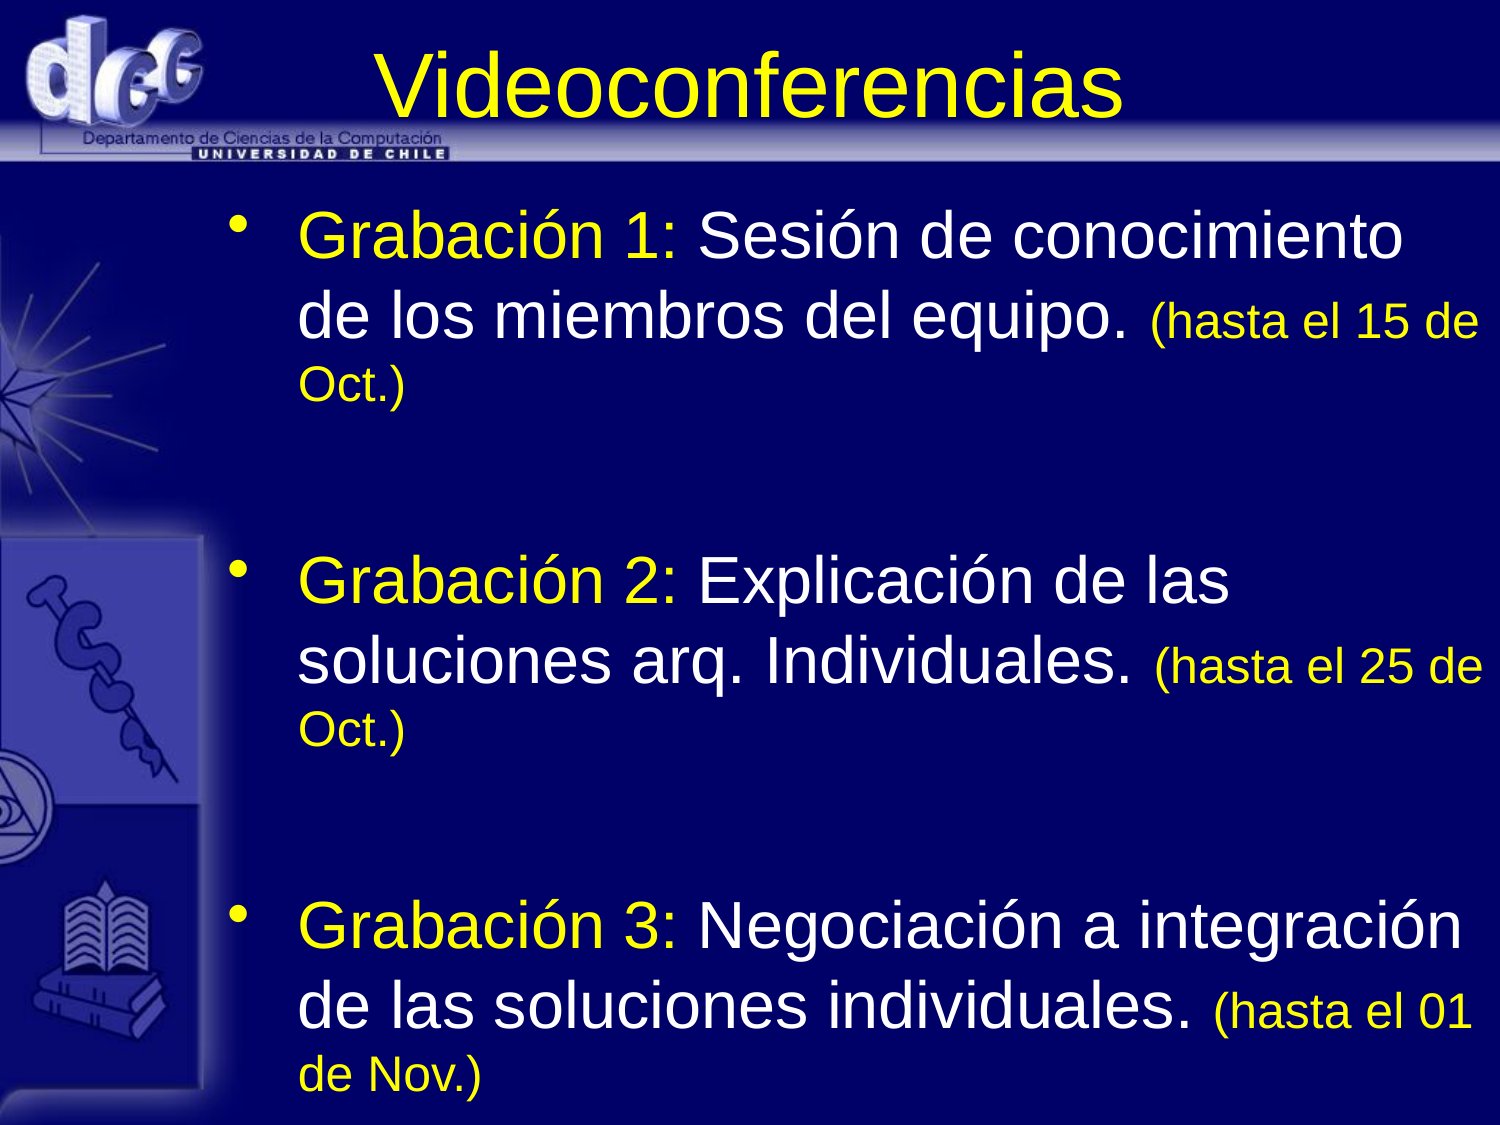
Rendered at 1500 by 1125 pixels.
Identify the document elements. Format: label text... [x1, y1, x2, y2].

title Videoconferencias [112, 0, 1388, 163]
list Grabación 1: Sesión de conocimiento de los miembros del equipo. (hasta el 15 de Oct.) Grabación 2: Explicación de las soluciones arq. Individuales. (hasta el 25 de Oct.) Grabación 3: Negociación a integración de las soluciones individuales. (hasta el 01 de Nov.) [182, 184, 1500, 1125]
picture [0, 0, 1500, 1125]
